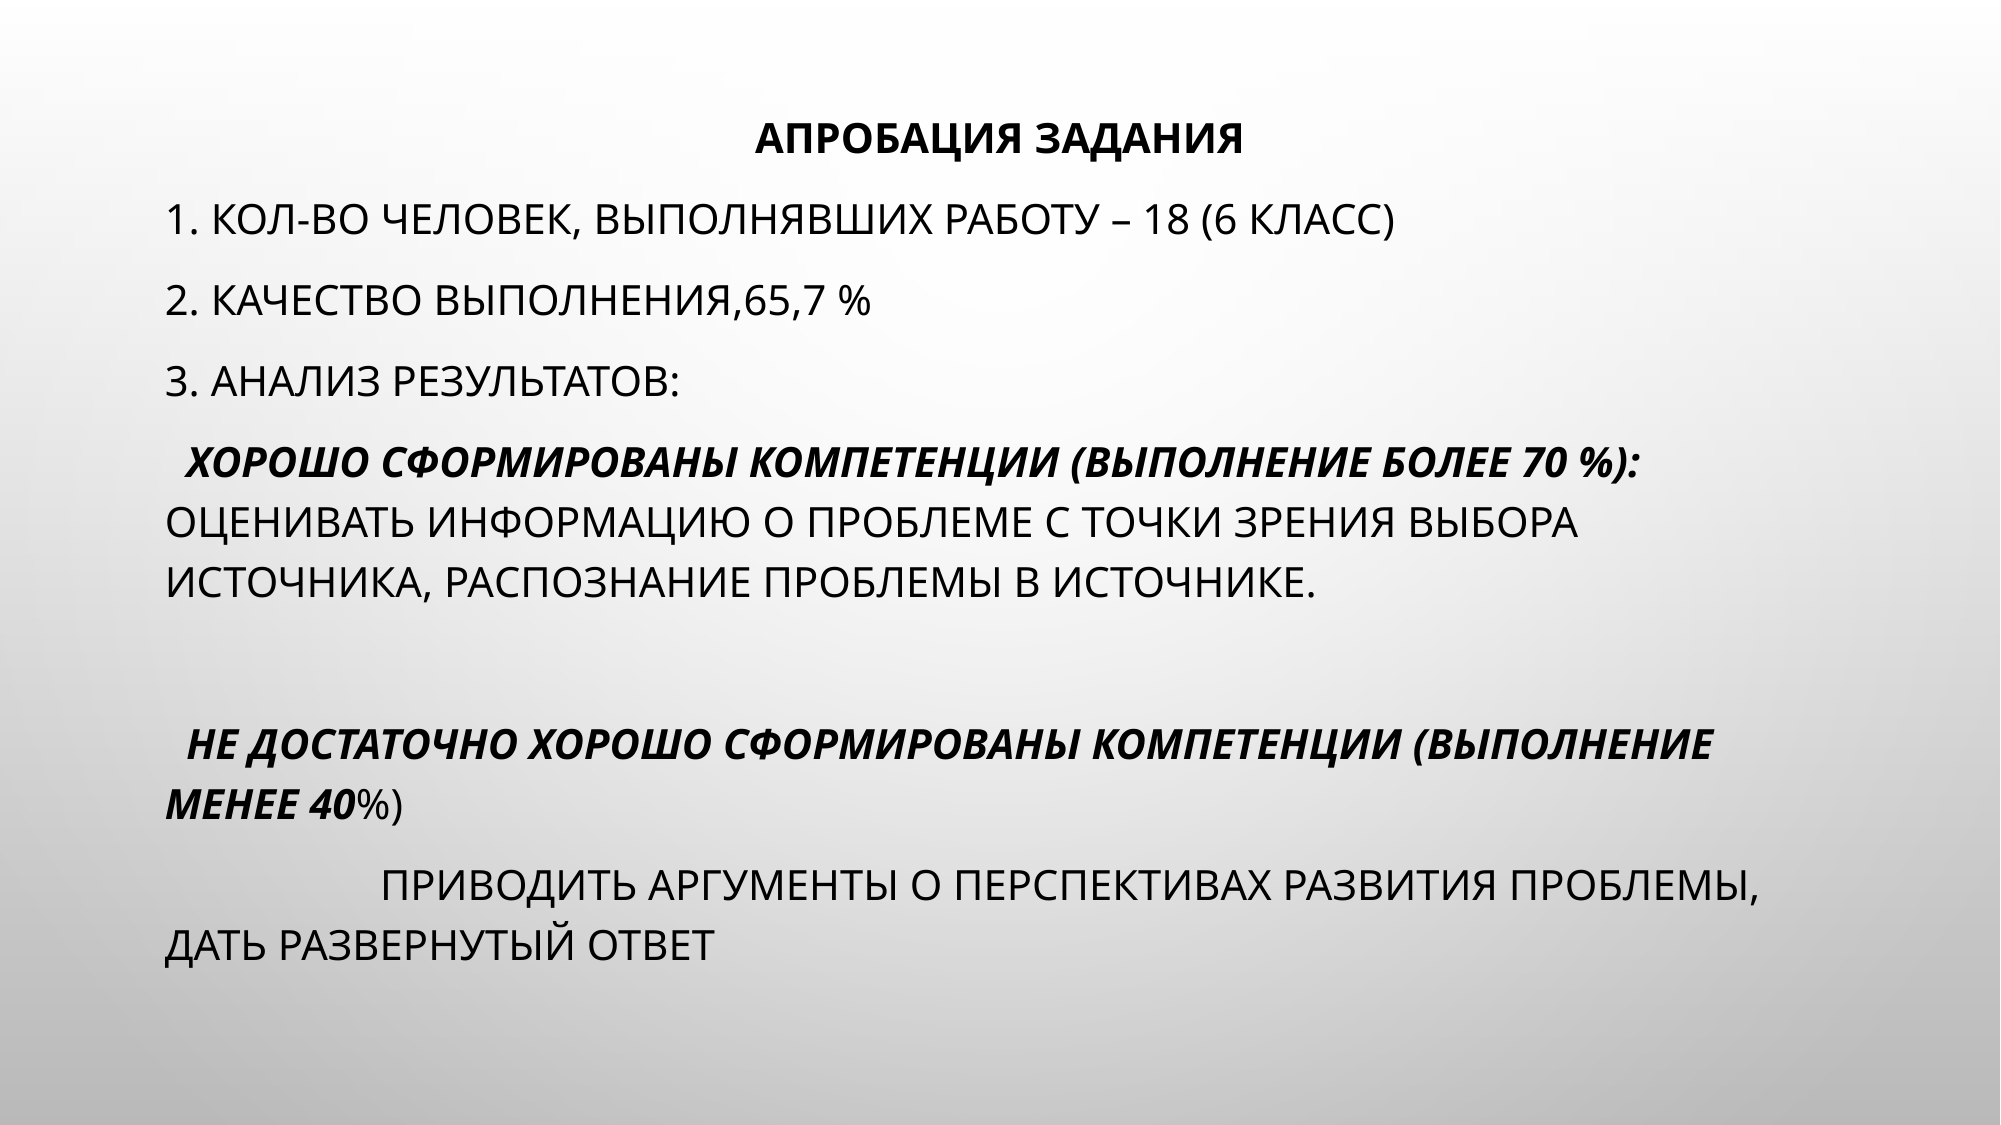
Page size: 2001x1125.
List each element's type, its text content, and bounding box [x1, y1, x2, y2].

list Апробация задания 1. Кол-во человек, выполнявших работу – 18 (6 класс) 2. Качество выполнения,65,7 % 3. Анализ результатов: Хорошо сформированы компетенции (выполнение более 70 %): оценивать информацию о проблеме с точки зрения выбора источника, распознание проблемы в источнике. Не достаточно хорошо сформированы компетенции (выполнение менее 40%) Приводить аргументы о перспективах развития проблемы, дать развернутый ответ [149, 94, 1851, 1077]
picture [0, 0, 2000, 1125]
